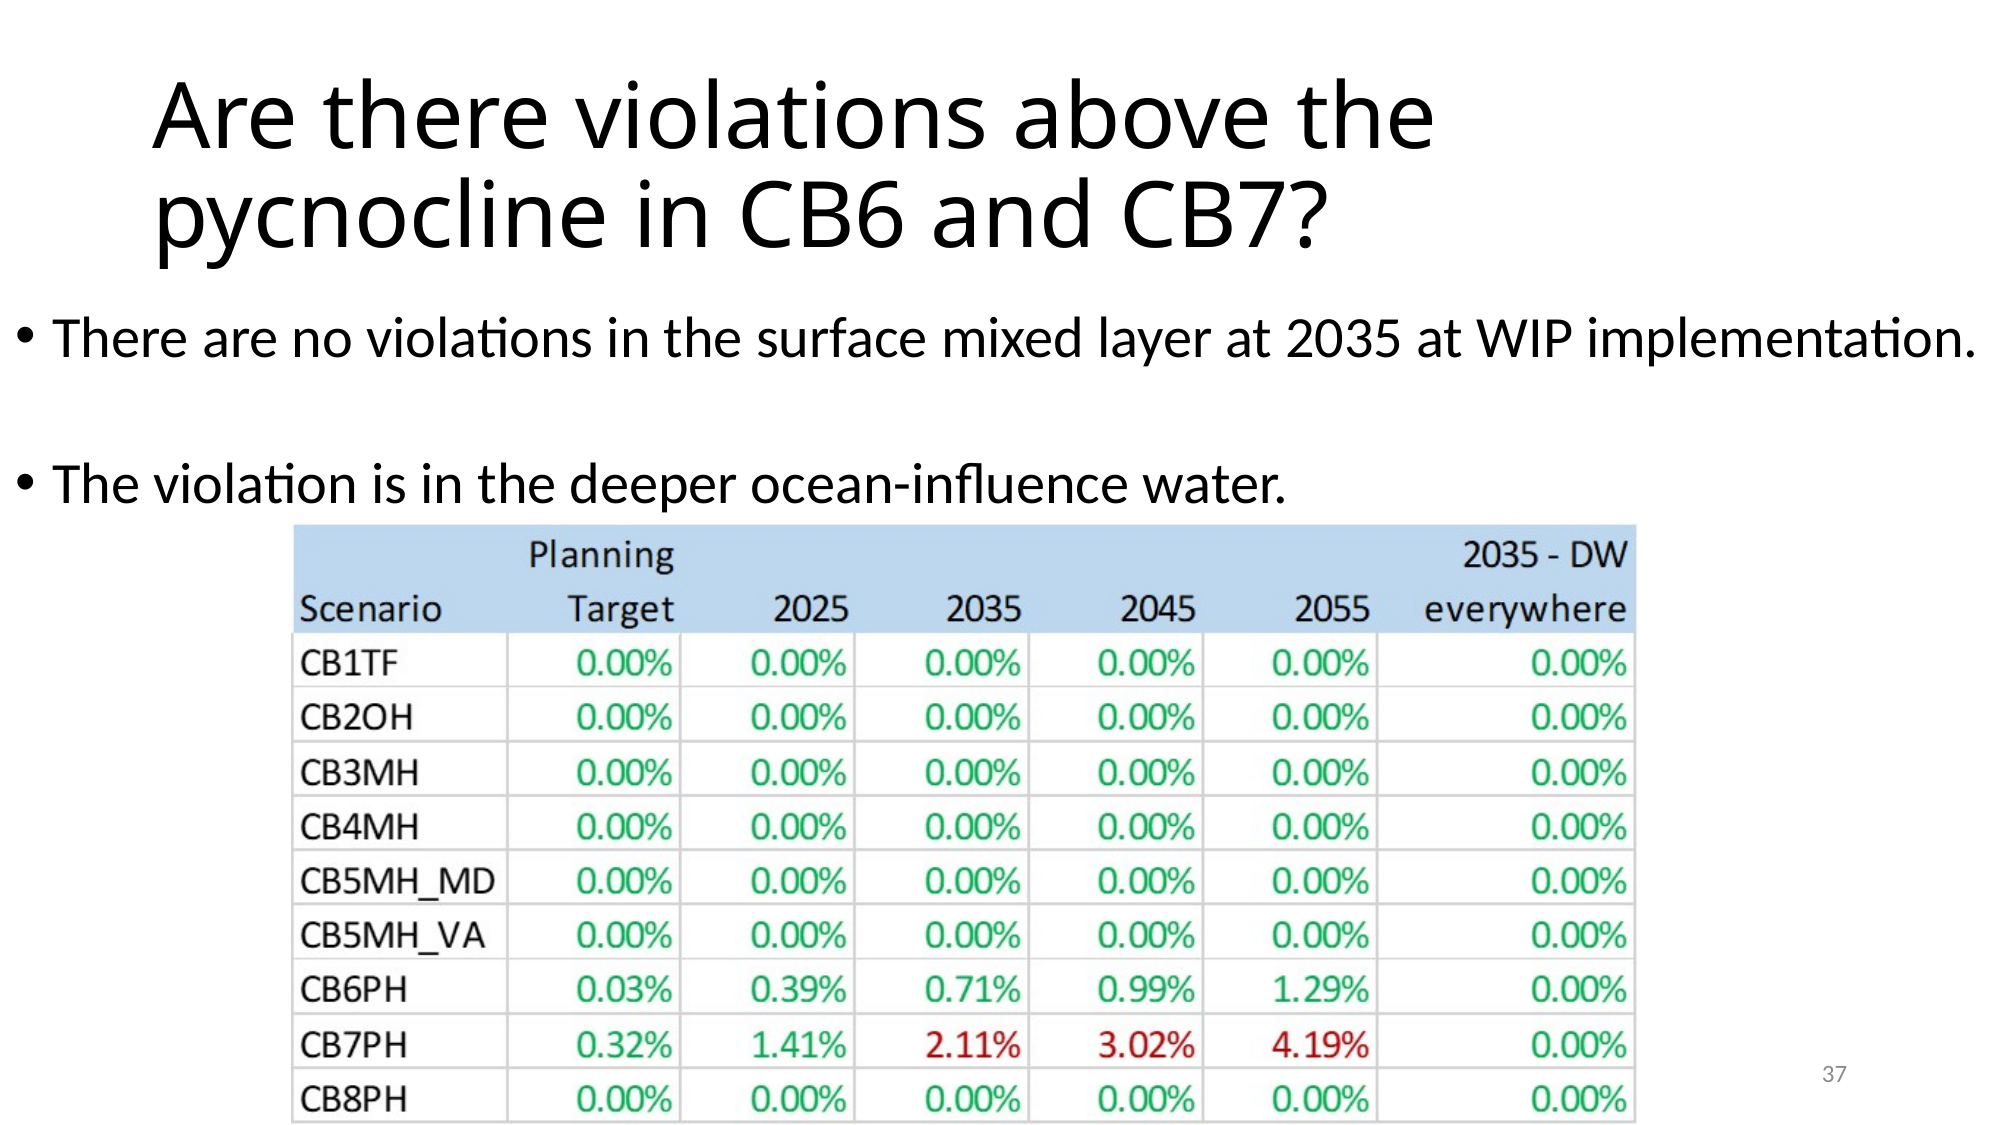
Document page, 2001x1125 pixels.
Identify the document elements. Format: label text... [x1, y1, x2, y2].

title Are there violations above the pycnocline in CB6 and CB7? [137, 59, 1863, 278]
list There are no violations in the surface mixed layer at 2035 at WIP implementation. The violation is in the deeper ocean-influence water. [0, 299, 2000, 1014]
slide_number 37 [1638, 1042, 1863, 1103]
picture [291, 522, 1638, 1125]
